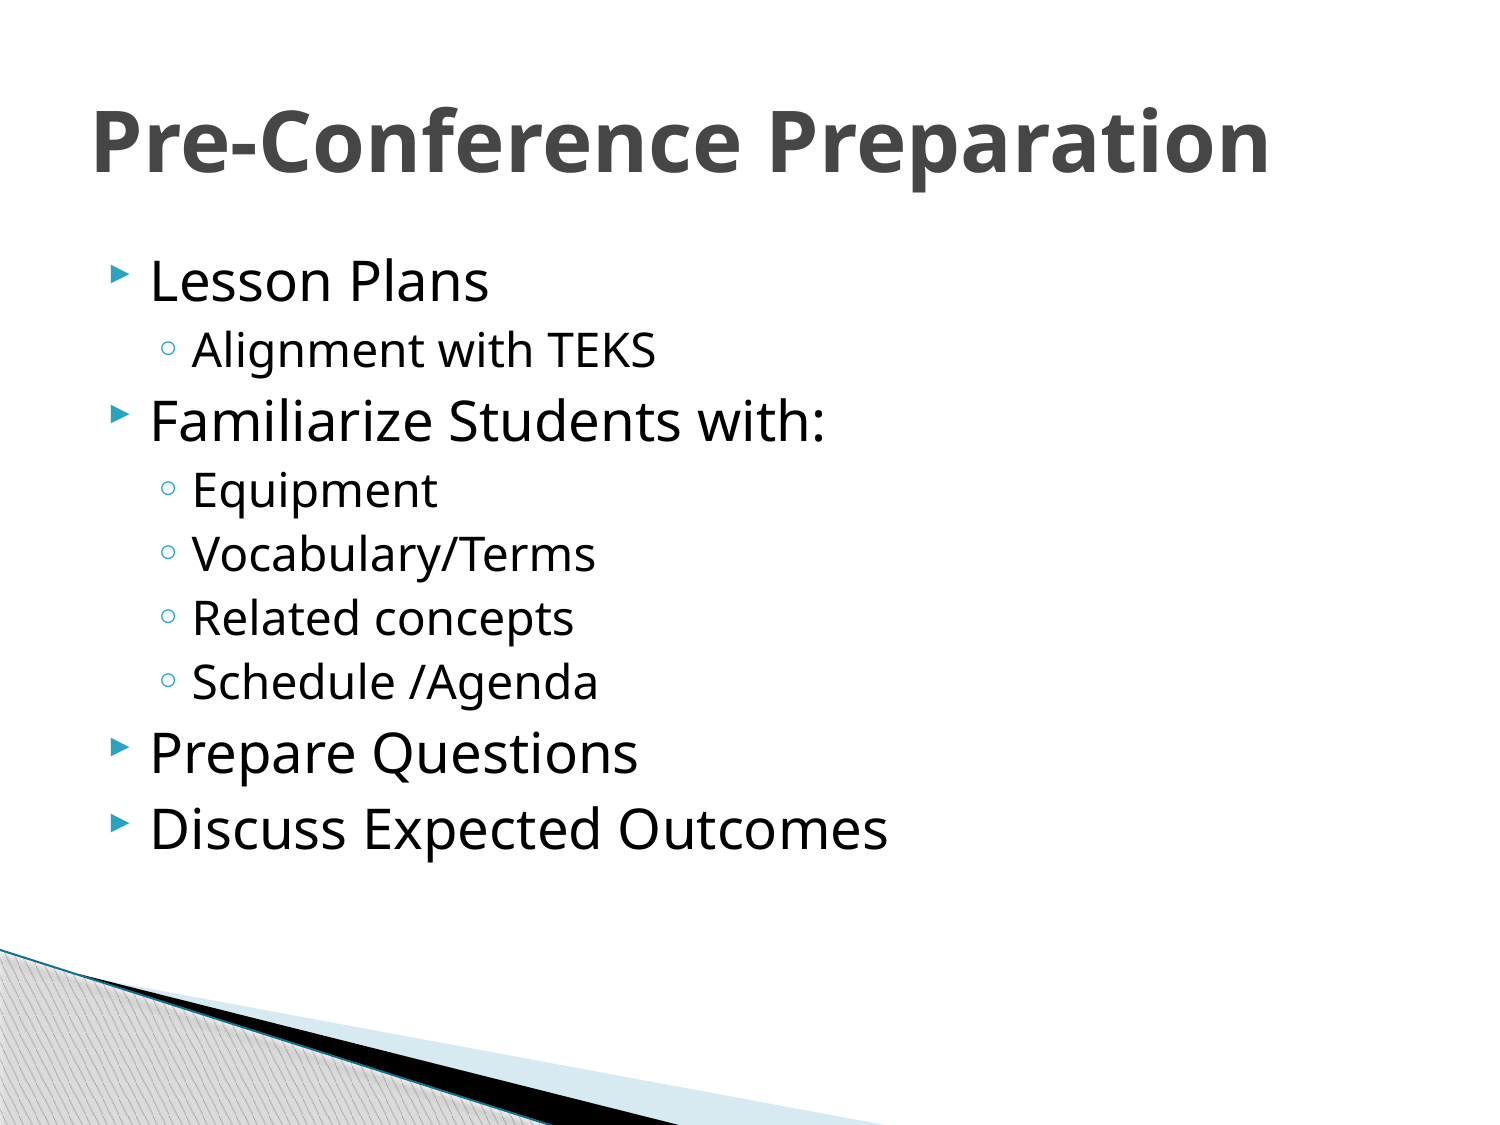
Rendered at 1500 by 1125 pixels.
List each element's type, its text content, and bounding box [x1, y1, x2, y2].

list Lesson Plans Alignment with TEKS Familiarize Students with: Equipment Vocabulary/Terms Related concepts Schedule /Agenda Prepare Questions Discuss Expected Outcomes [75, 237, 1425, 986]
title Pre-Conference Preparation [75, 45, 1425, 233]
